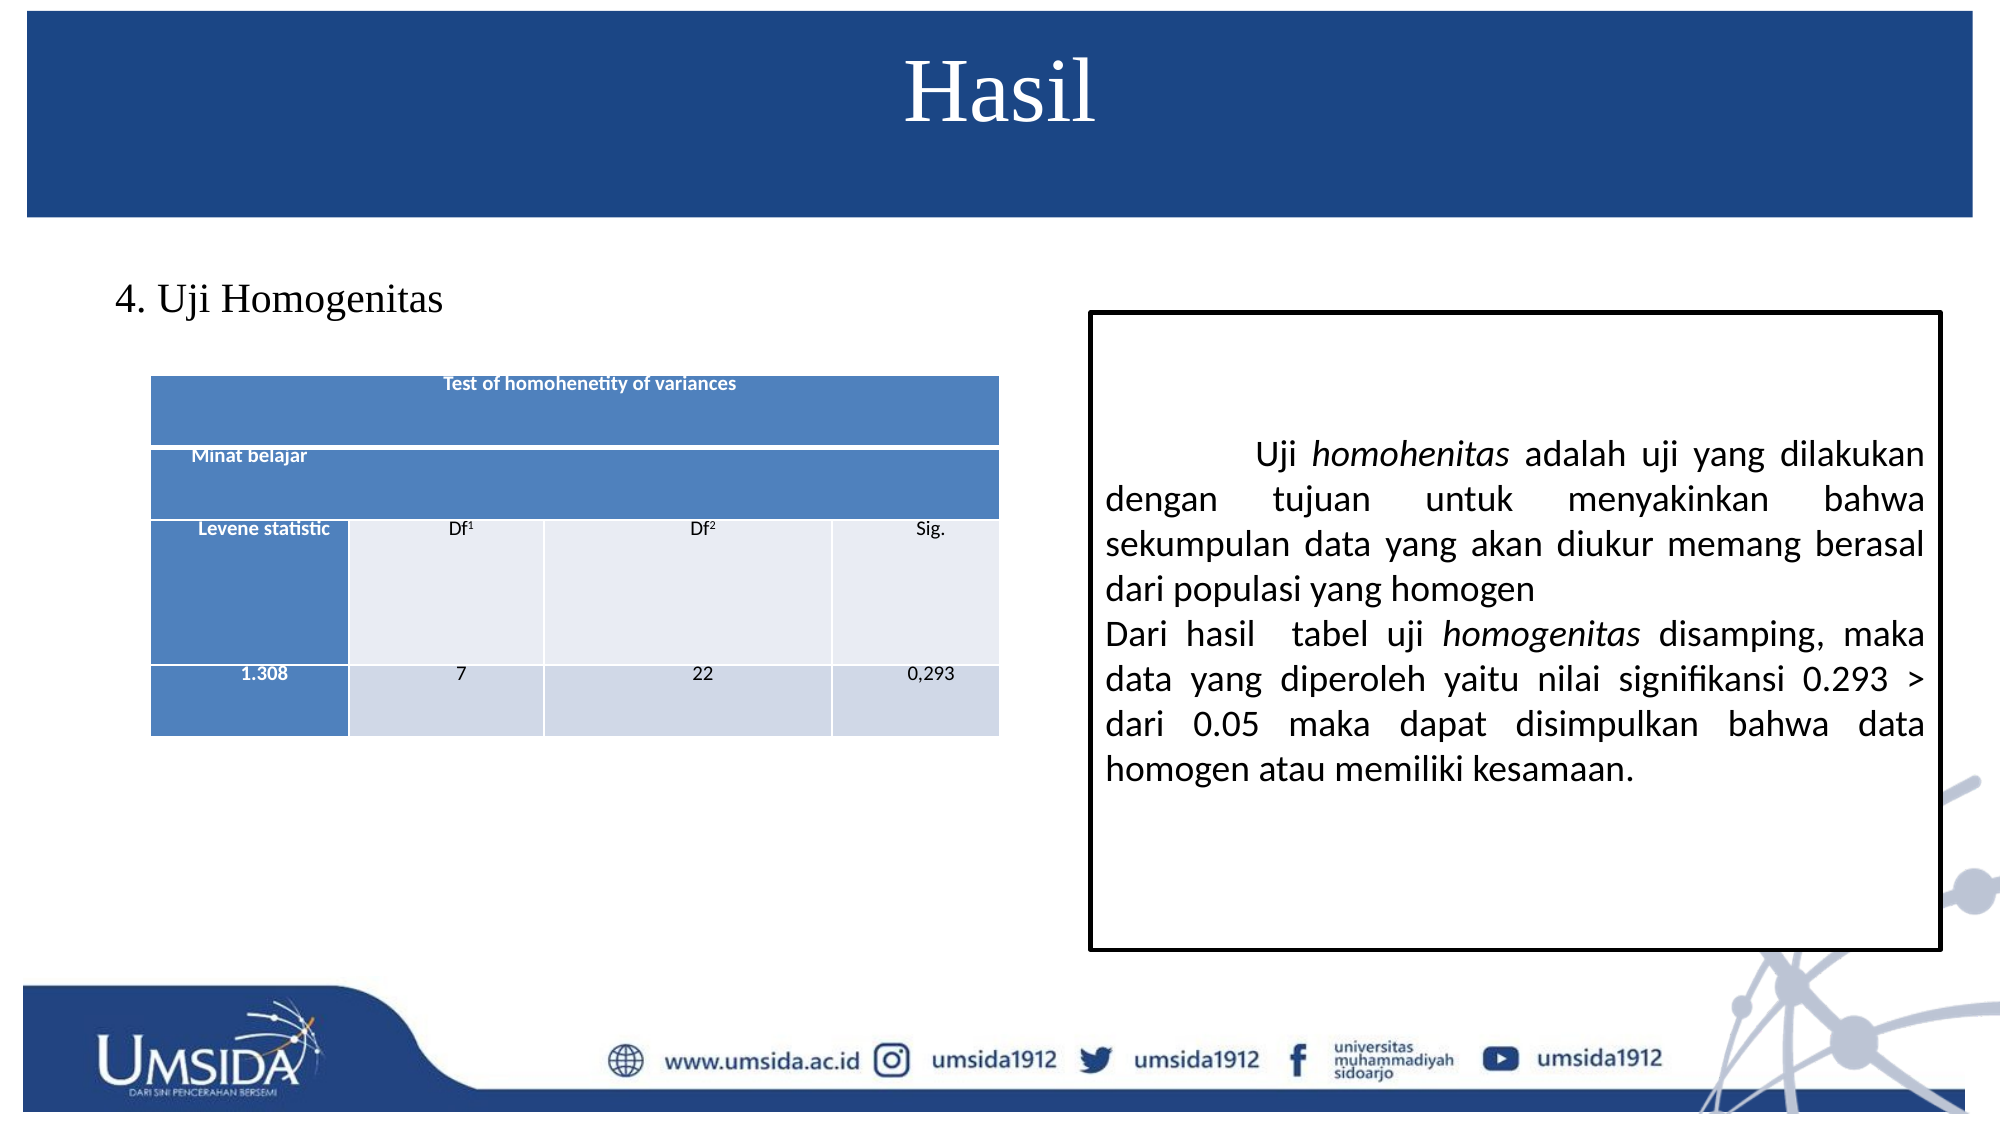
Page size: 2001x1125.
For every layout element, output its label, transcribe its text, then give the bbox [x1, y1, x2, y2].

table_cell 7 [350, 666, 543, 736]
table_cell 0,293 [833, 666, 999, 736]
table_cell 22 [545, 666, 831, 736]
table_header Test of homohenetity of variances [151, 376, 999, 445]
table_cell Minat belajar [151, 450, 999, 519]
table_cell Levene statistic [151, 521, 348, 664]
table_cell Df2 [545, 521, 831, 664]
title Hasil [27, 10, 1973, 218]
table_cell 1.308 [151, 666, 348, 736]
list 4. Uji Homogenitas [115, 270, 1910, 423]
picture [23, 696, 2000, 1114]
table_cell Sig. [833, 521, 999, 664]
text_box Uji homohenitas adalah uji yang dilakukan dengan tujuan untuk menyakinkan bahwa sekumpulan data yang akan diukur memang berasal dari populasi yang homogen Dari hasil tabel uji homogenitas disamping, maka data yang diperoleh yaitu nilai signifikansi 0.293 > dari 0.05 maka dapat disimpulkan bahwa data homogen atau memiliki kesamaan. [1088, 310, 1943, 952]
table_cell Df1 [350, 521, 543, 664]
